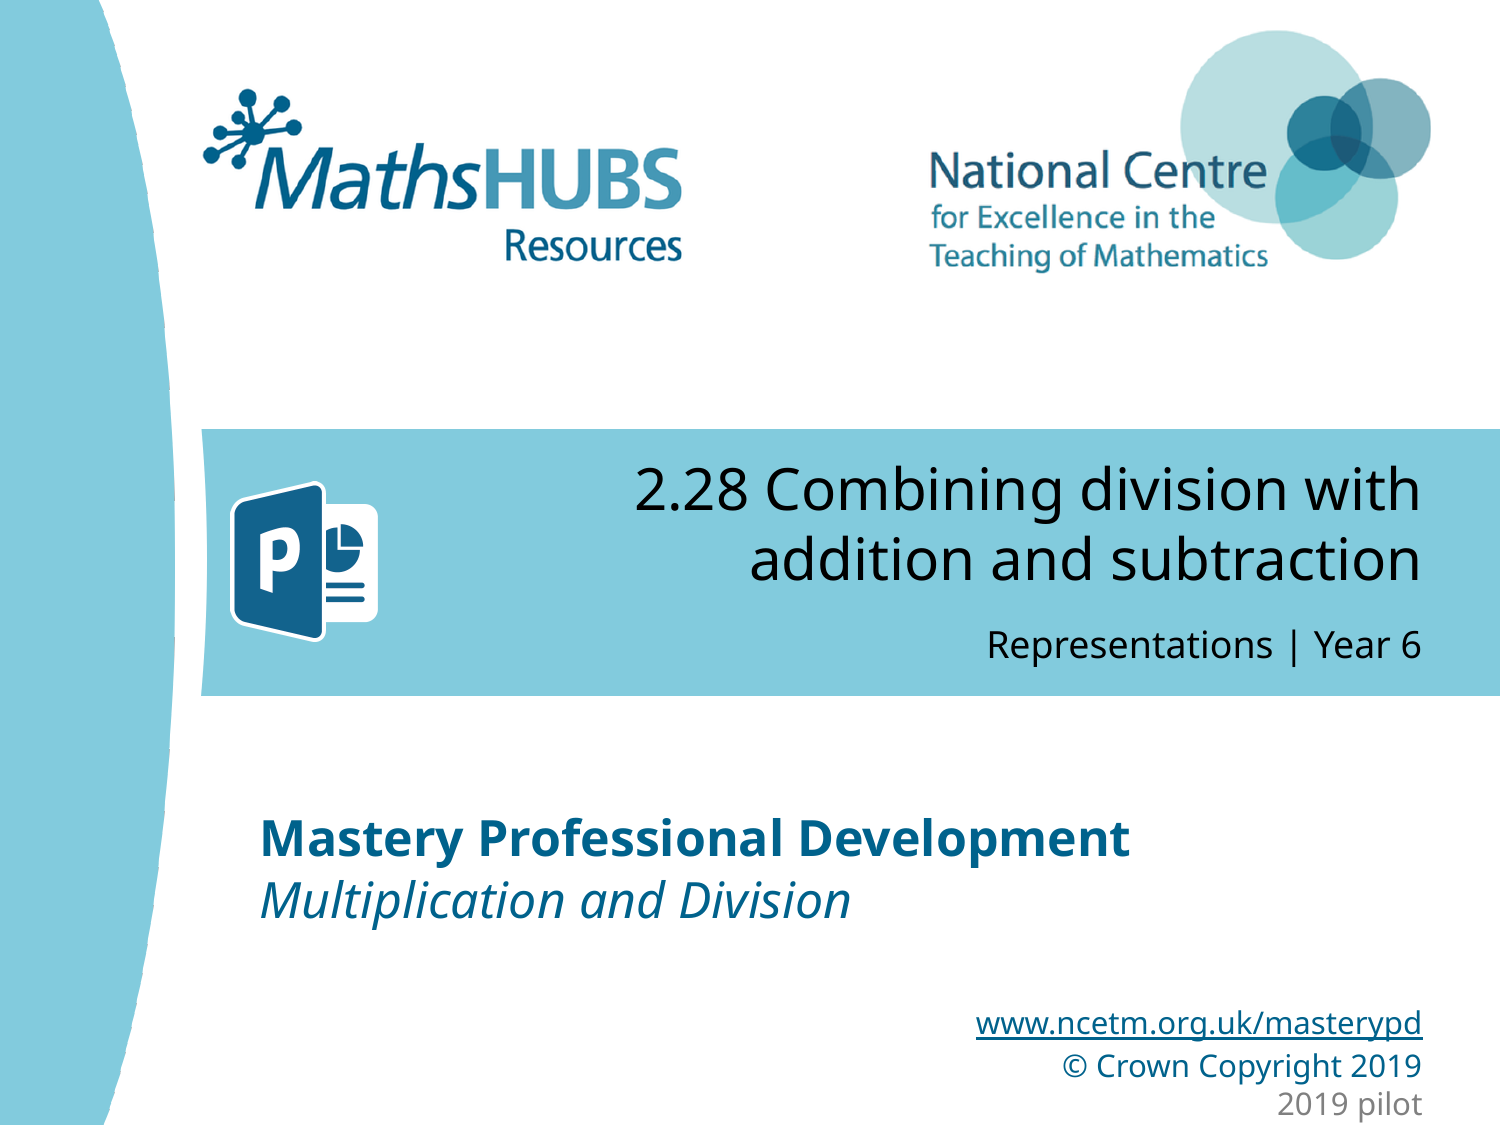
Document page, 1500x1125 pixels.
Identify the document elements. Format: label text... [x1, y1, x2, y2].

title 2.28 Combining division with addition and subtraction [407, 459, 1438, 585]
picture [0, 0, 175, 1125]
list Multiplication and Division [244, 860, 1161, 945]
subtitle Representations | Year 6 [407, 614, 1438, 673]
picture [927, 29, 1431, 274]
picture [200, 85, 688, 274]
picture [178, 429, 1500, 696]
